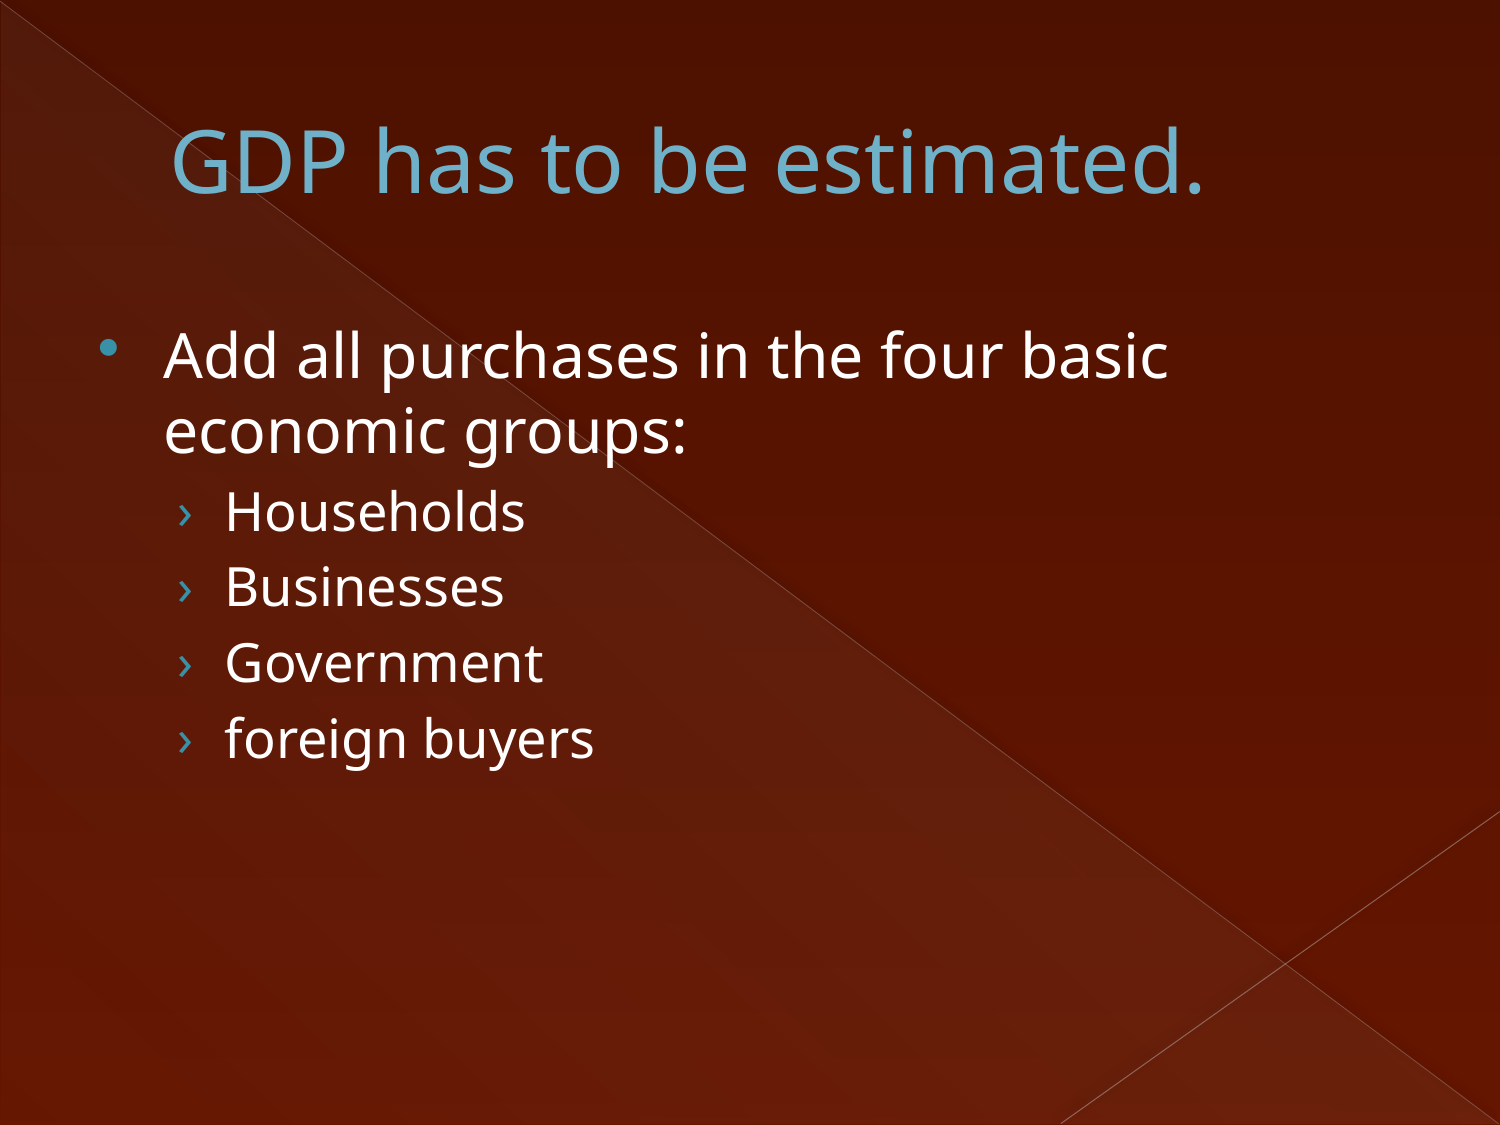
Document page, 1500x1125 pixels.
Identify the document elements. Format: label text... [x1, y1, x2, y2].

title GDP has to be estimated. [75, 43, 1425, 274]
list Add all purchases in the four basic economic groups: Households Businesses Government foreign buyers [75, 308, 1425, 1059]
